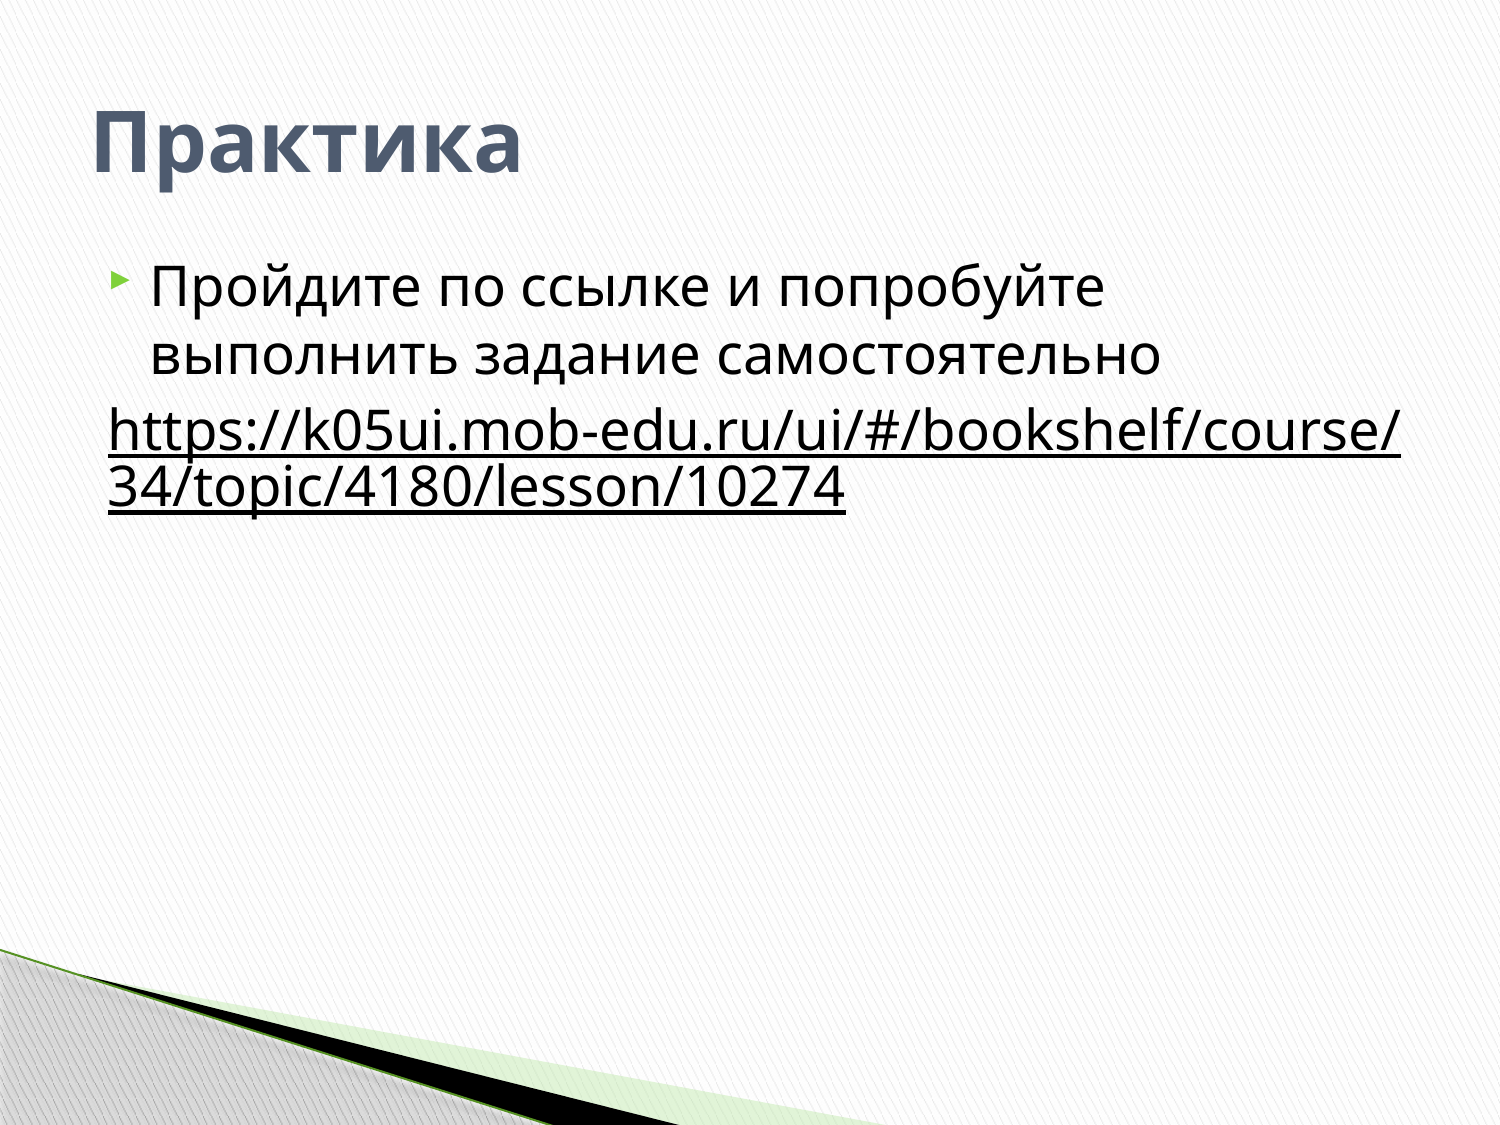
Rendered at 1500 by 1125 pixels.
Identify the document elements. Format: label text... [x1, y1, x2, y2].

list Пройдите по ссылке и попробуйте выполнить задание самостоятельно https://k05ui.mob-edu.ru/ui/#/bookshelf/course/34/topic/4180/lesson/10274 [74, 242, 1426, 986]
title Практика [75, 45, 1425, 233]
